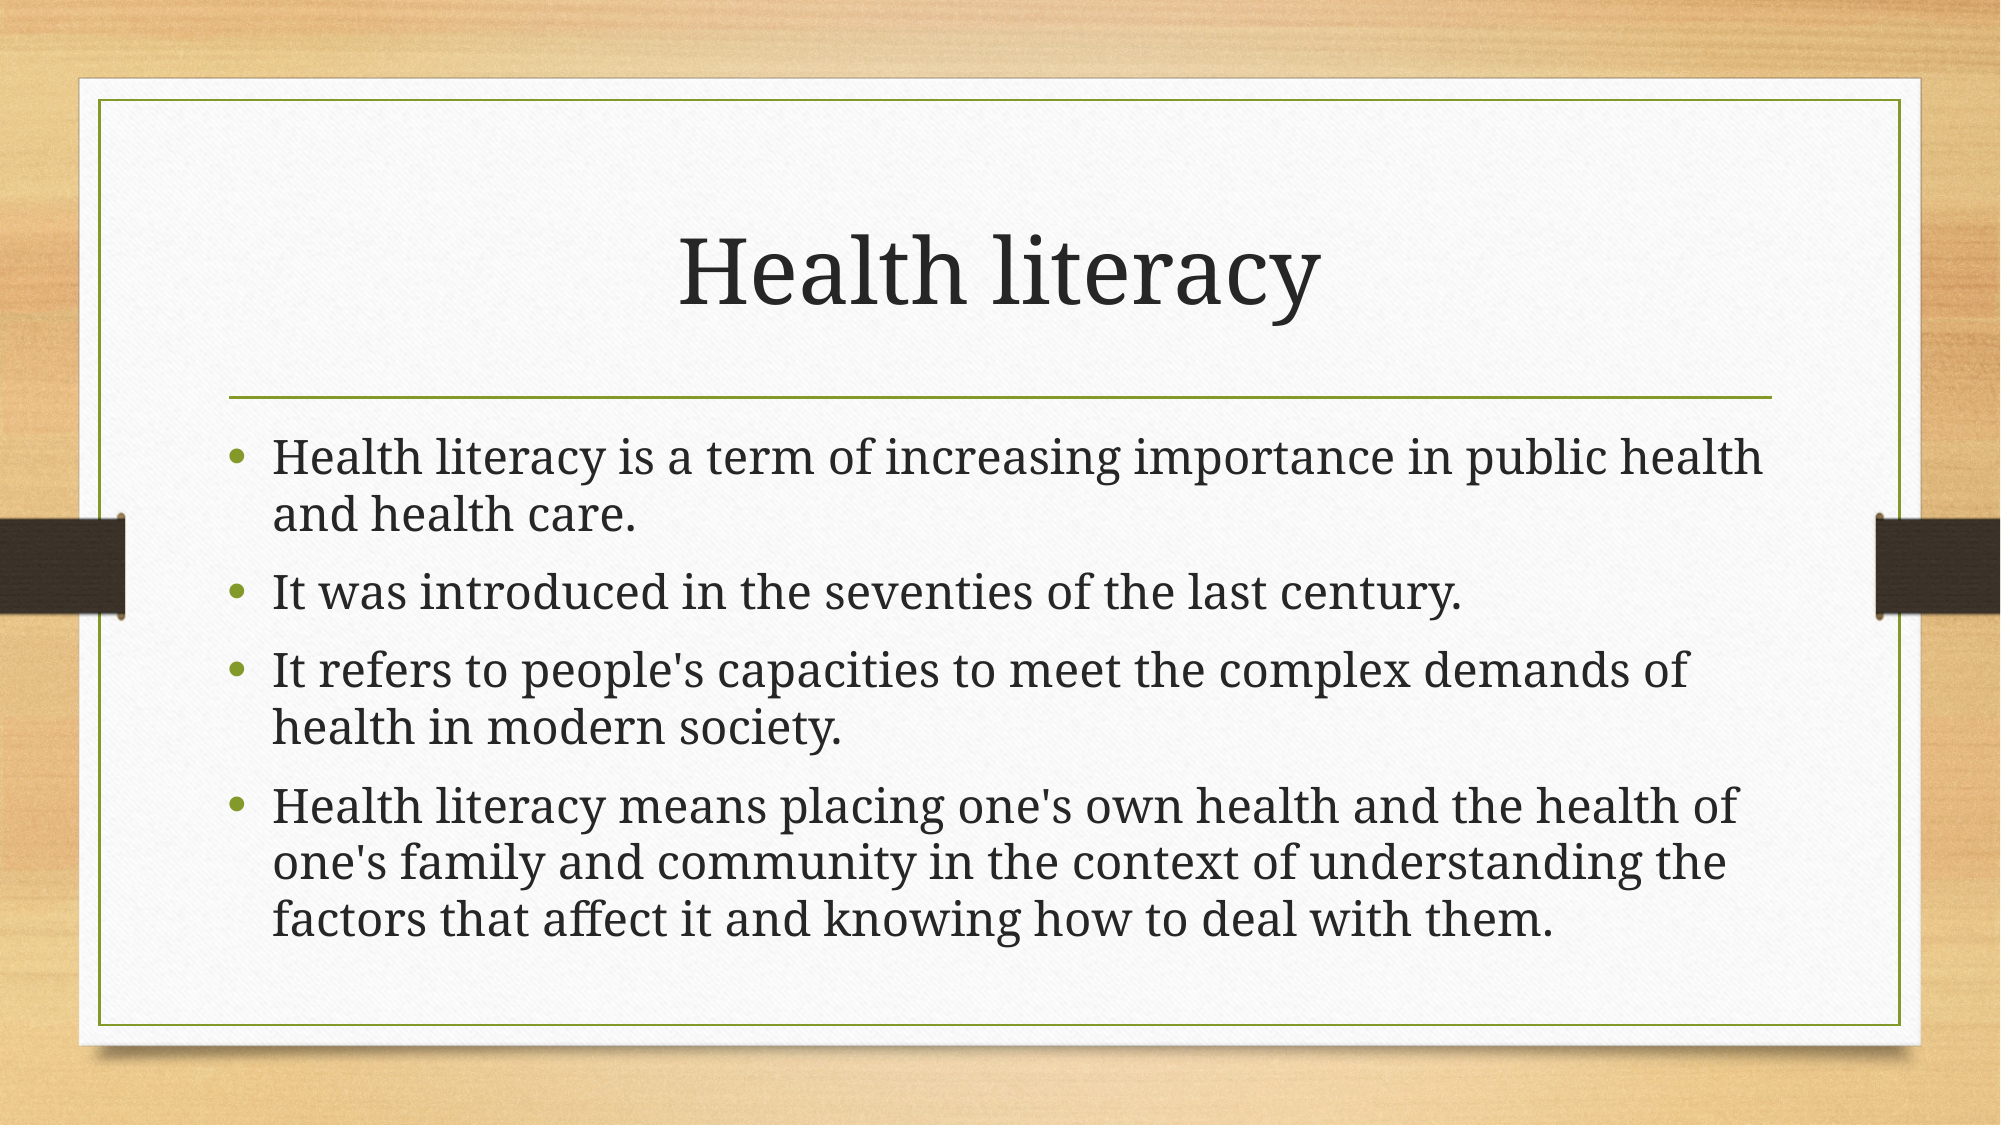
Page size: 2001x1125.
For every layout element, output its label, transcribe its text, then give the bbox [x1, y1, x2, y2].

picture [0, 0, 2001, 1125]
list Health literacy is a term of increasing importance in public health and health care. It was introduced in the seventies of the last century. It refers to people's capacities to meet the complex demands of health in modern society. Health literacy means placing one's own health and the health of one's family and community in the context of understanding the factors that affect it and knowing how to deal with them. [212, 419, 1788, 964]
title Health literacy [212, 161, 1788, 375]
